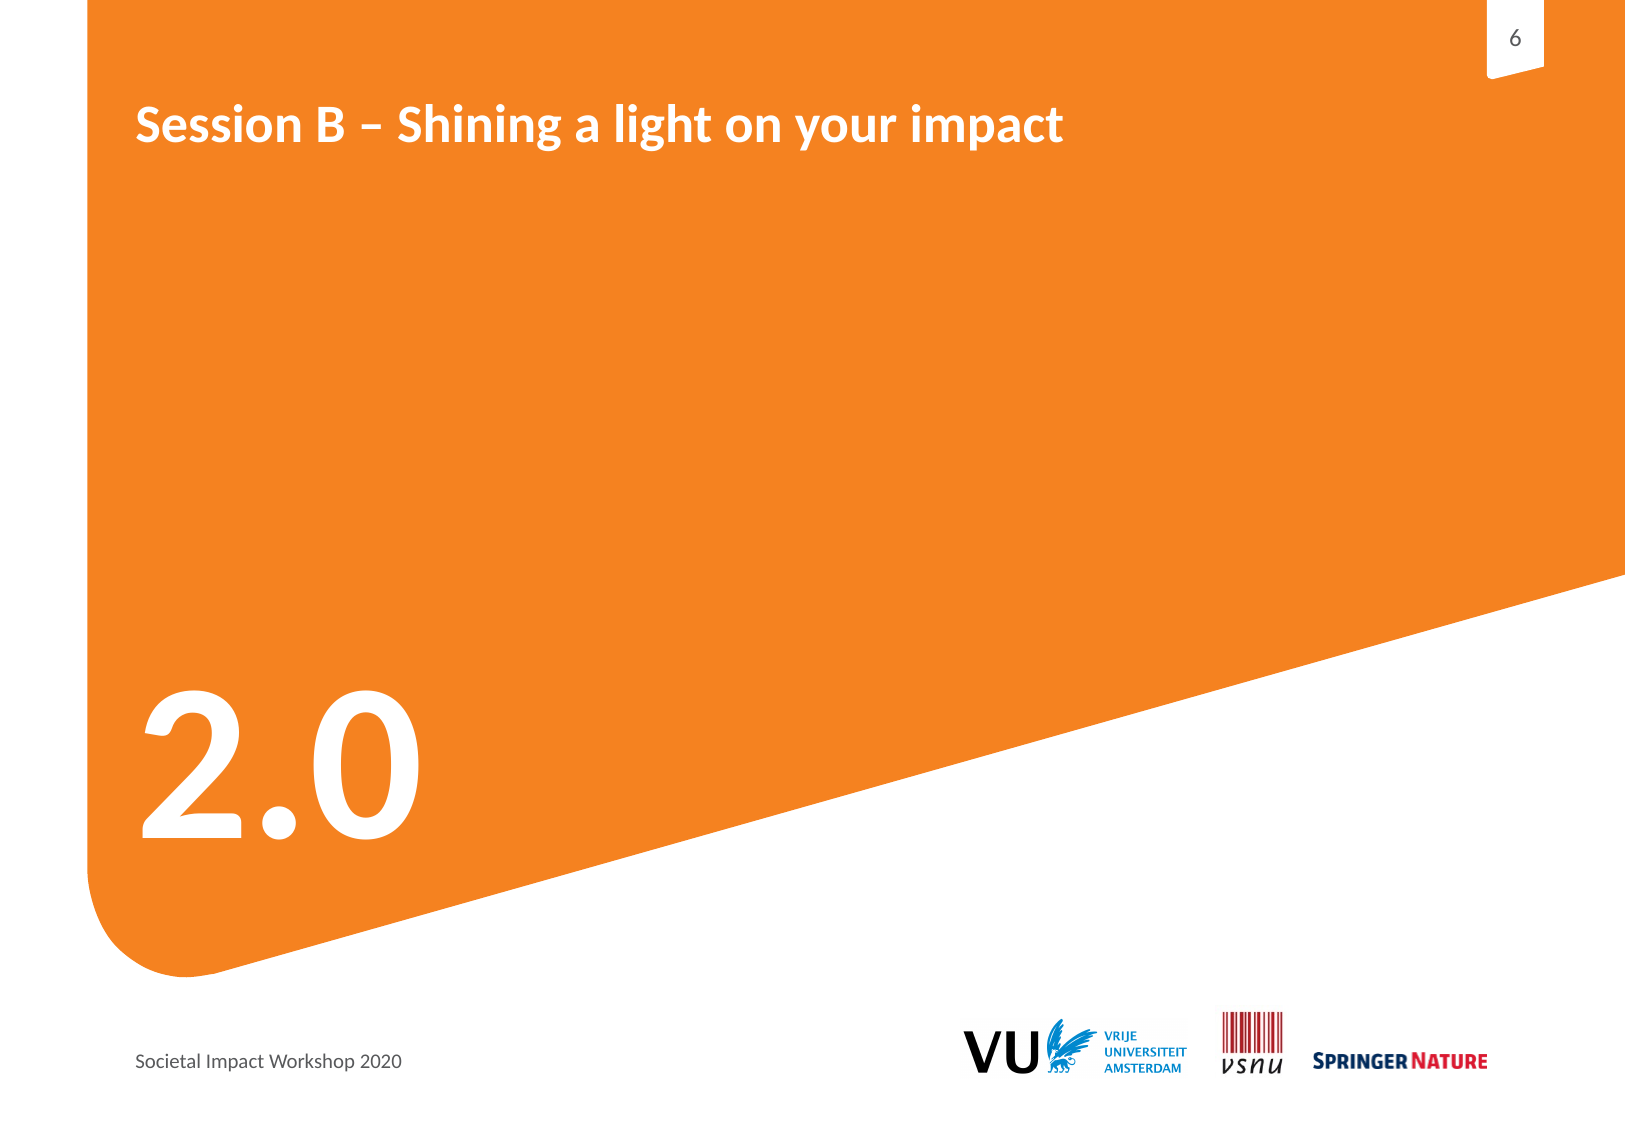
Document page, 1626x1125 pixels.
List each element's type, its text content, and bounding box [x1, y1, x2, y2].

picture [960, 1018, 1188, 1079]
title Session B – Shining a light on your impact [135, 88, 1487, 149]
list 2.0 [135, 749, 507, 885]
picture [1215, 1005, 1289, 1080]
picture [1313, 1052, 1487, 1069]
